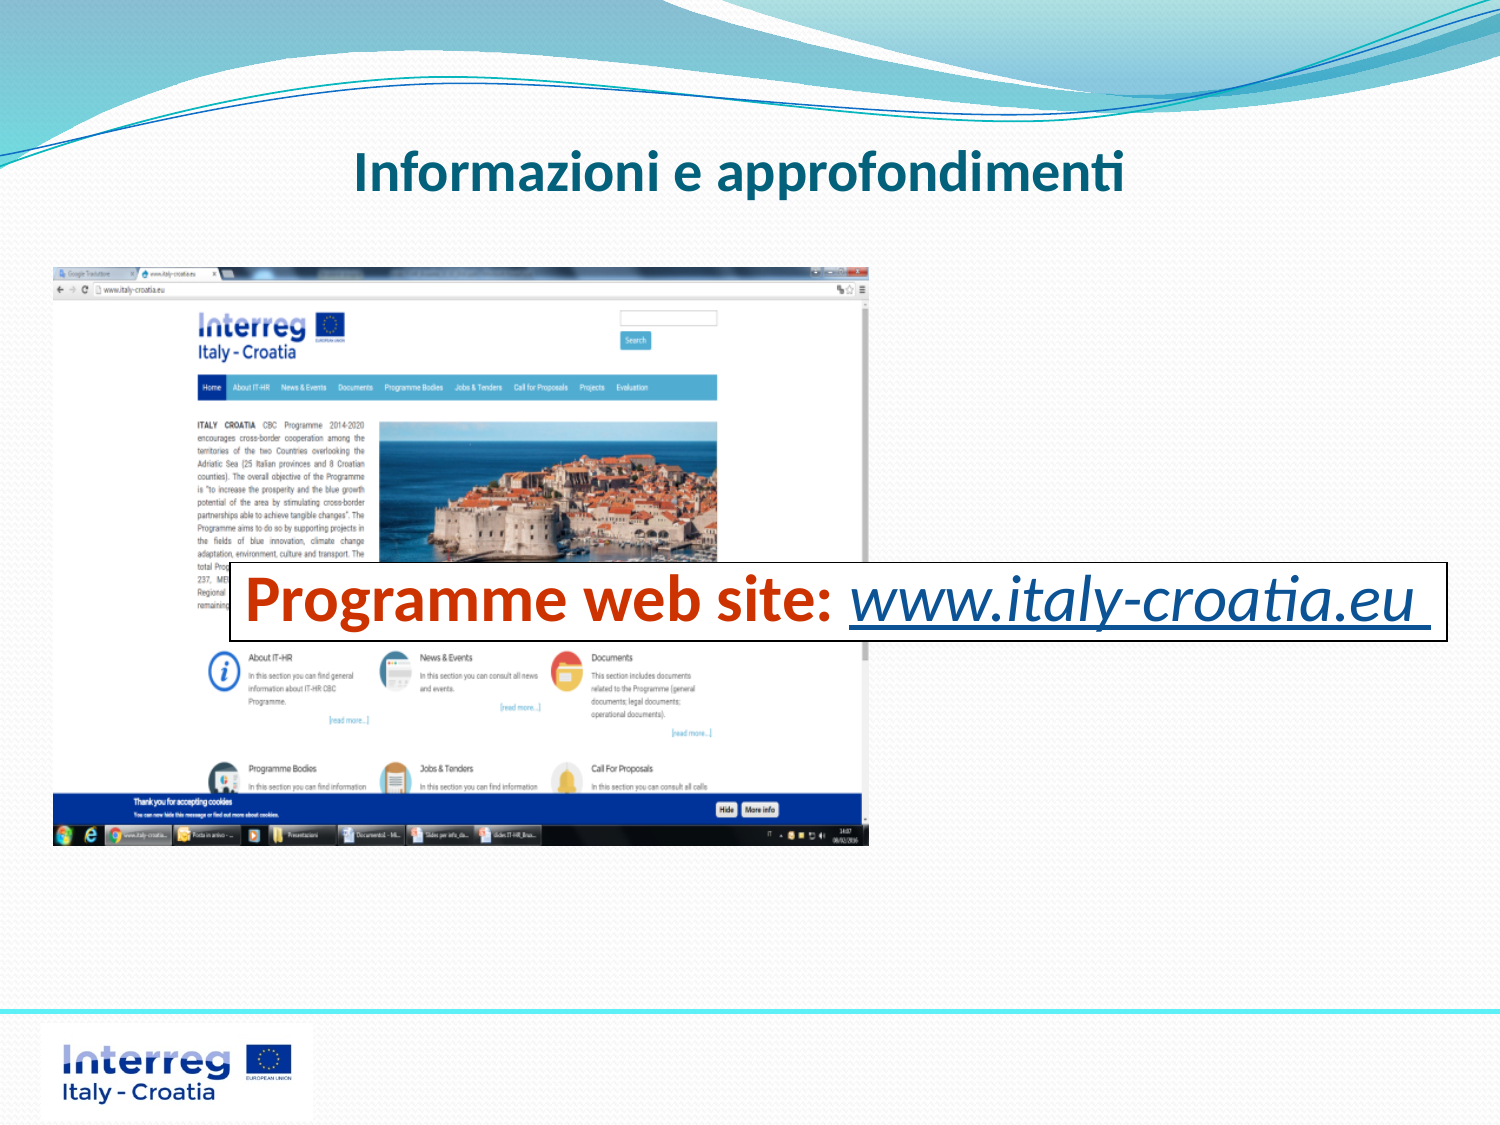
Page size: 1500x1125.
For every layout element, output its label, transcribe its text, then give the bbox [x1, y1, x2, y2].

picture [40, 1022, 314, 1122]
text_box Programme web site: www.italy-croatia.eu [874, 562, 1447, 642]
picture [52, 266, 869, 847]
title Informazioni e approfondimenti [64, 7, 1416, 204]
